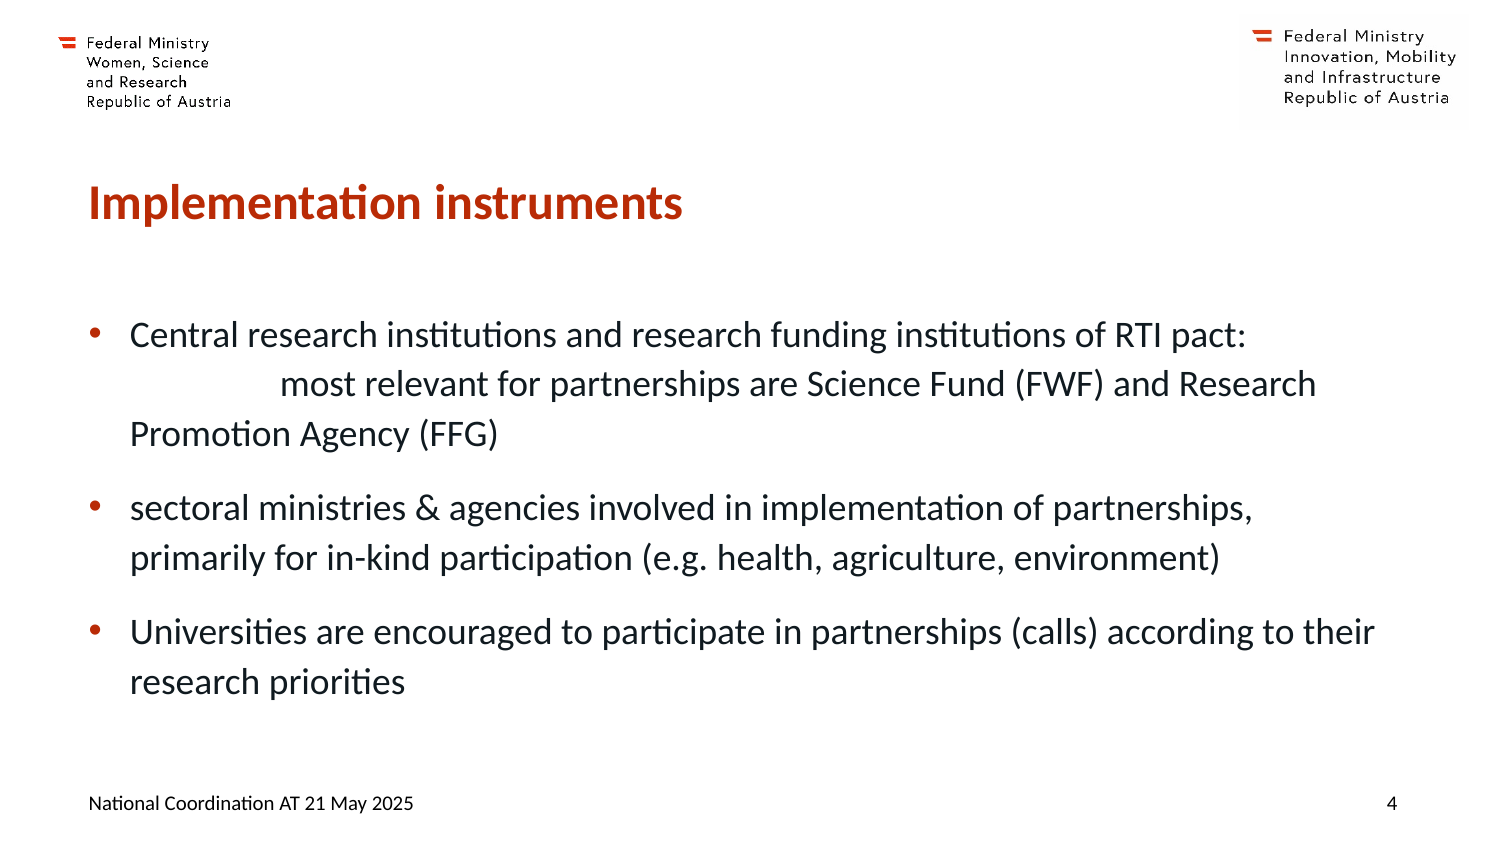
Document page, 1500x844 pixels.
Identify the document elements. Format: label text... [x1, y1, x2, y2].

slide_number 4 [1239, 785, 1398, 819]
title Implementation instruments [88, 167, 1398, 239]
footer National Coordination AT 21 May 2025 [88, 785, 1217, 819]
picture [58, 33, 325, 116]
list Central research institutions and research funding institutions of RTI pact: most relevant for partnerships are Science Fund (FWF) and Research Promotion Agency (FFG) sectoral ministries & agencies involved in implementation of partnerships, primarily for in-kind participation (e.g. health, agriculture, environment) Universities are encouraged to participate in partnerships (calls) according to their research priorities [88, 305, 1398, 768]
picture [1239, 14, 1469, 130]
